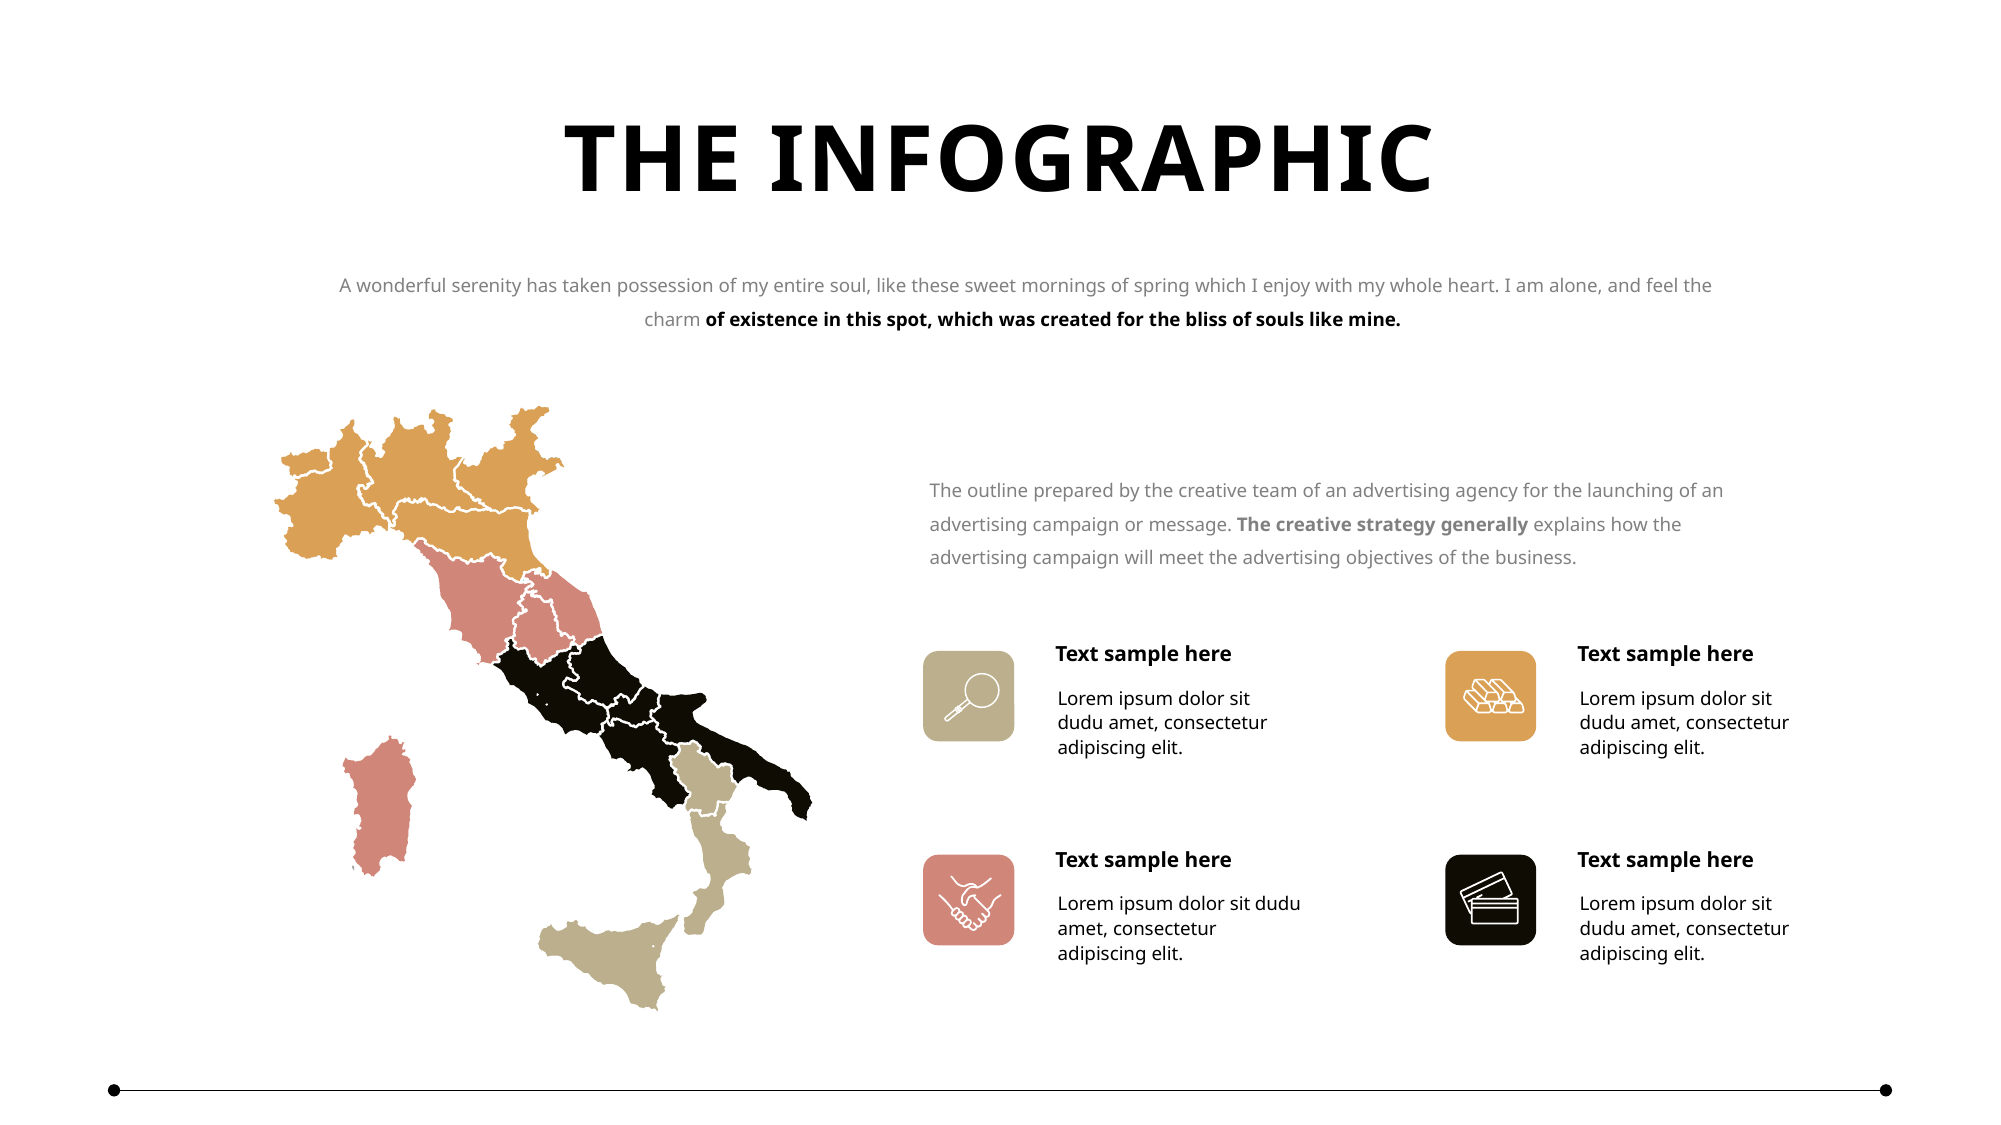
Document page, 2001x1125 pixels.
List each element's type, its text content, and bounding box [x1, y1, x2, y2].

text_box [923, 650, 1015, 742]
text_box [923, 854, 1015, 946]
text_box A wonderful serenity has taken possession of my entire soul, like these sweet mornings of spring which I enjoy with my whole heart. I am alone, and feel the charm of existence in this spot, which was created for the bliss of souls like mine. [314, 255, 1736, 338]
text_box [1445, 650, 1537, 742]
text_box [1562, 633, 1927, 767]
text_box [1562, 839, 1927, 965]
text_box THE INFOGRAPHIC [548, 92, 1452, 217]
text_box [1445, 854, 1537, 946]
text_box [1040, 839, 1405, 965]
text_box The outline prepared by the creative team of an advertising agency for the launching of an advertising campaign or message. The creative strategy generally explains how the advertising campaign will meet the advertising objectives of the business. [914, 460, 1765, 577]
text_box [273, 405, 813, 1012]
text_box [1040, 633, 1405, 767]
